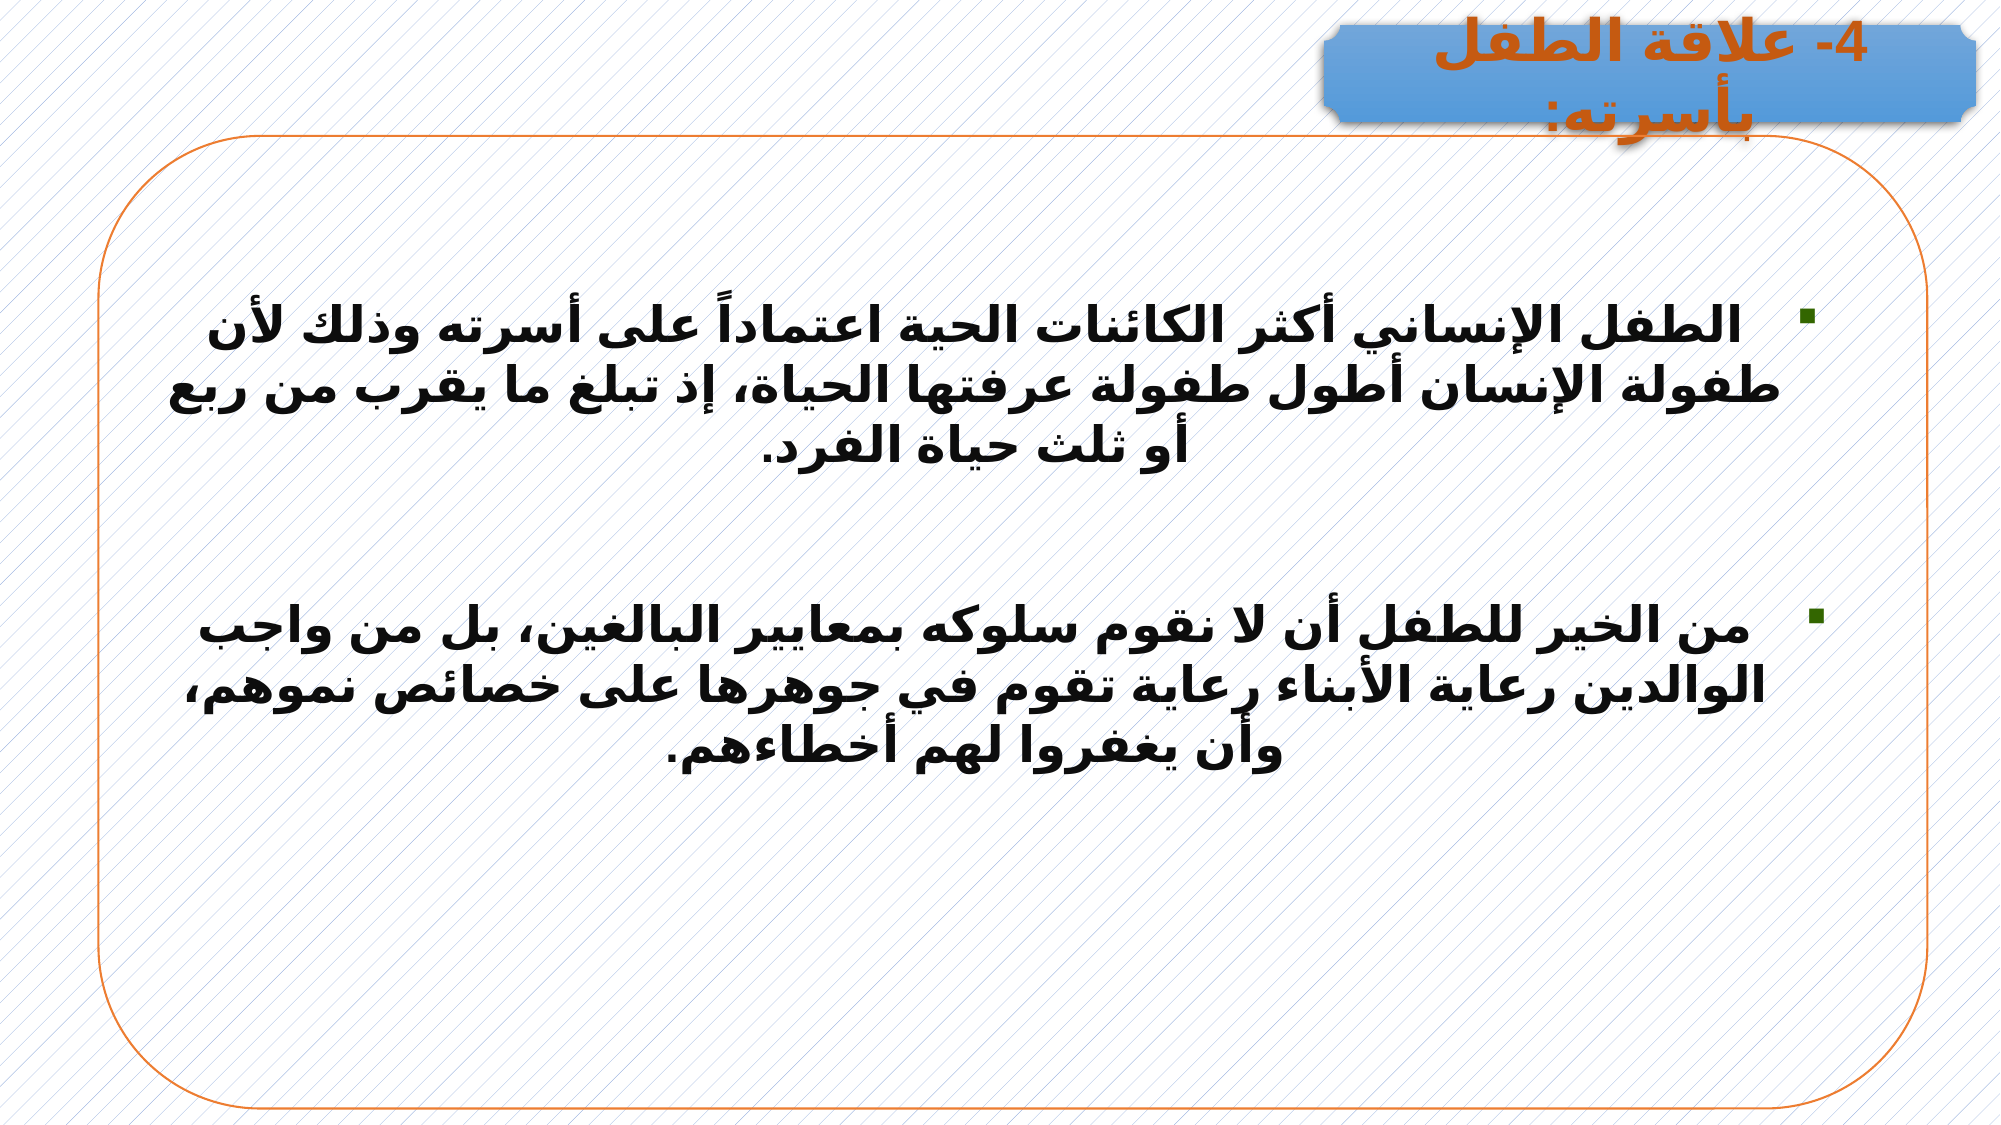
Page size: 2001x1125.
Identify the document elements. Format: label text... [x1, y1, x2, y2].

text_box الطفل الإنساني أكثر الكائنات الحية اعتماداً على أسرته وذلك لأن طفولة الإنسان أطول طفولة عرفتها الحياة، إذ تبلغ ما يقرب من ربع أو ثلث حياة الفرد. من الخير للطفل أن لا نقوم سلوكه بمعايير البالغين، بل من واجب الوالدين رعاية الأبناء رعاية تقوم في جوهرها على خصائص نموهم، وأن يغفروا لهم أخطاءهم. [97, 134, 1929, 1110]
text_box 4- علاقة الطفل بأسرته: [1324, 24, 1977, 122]
